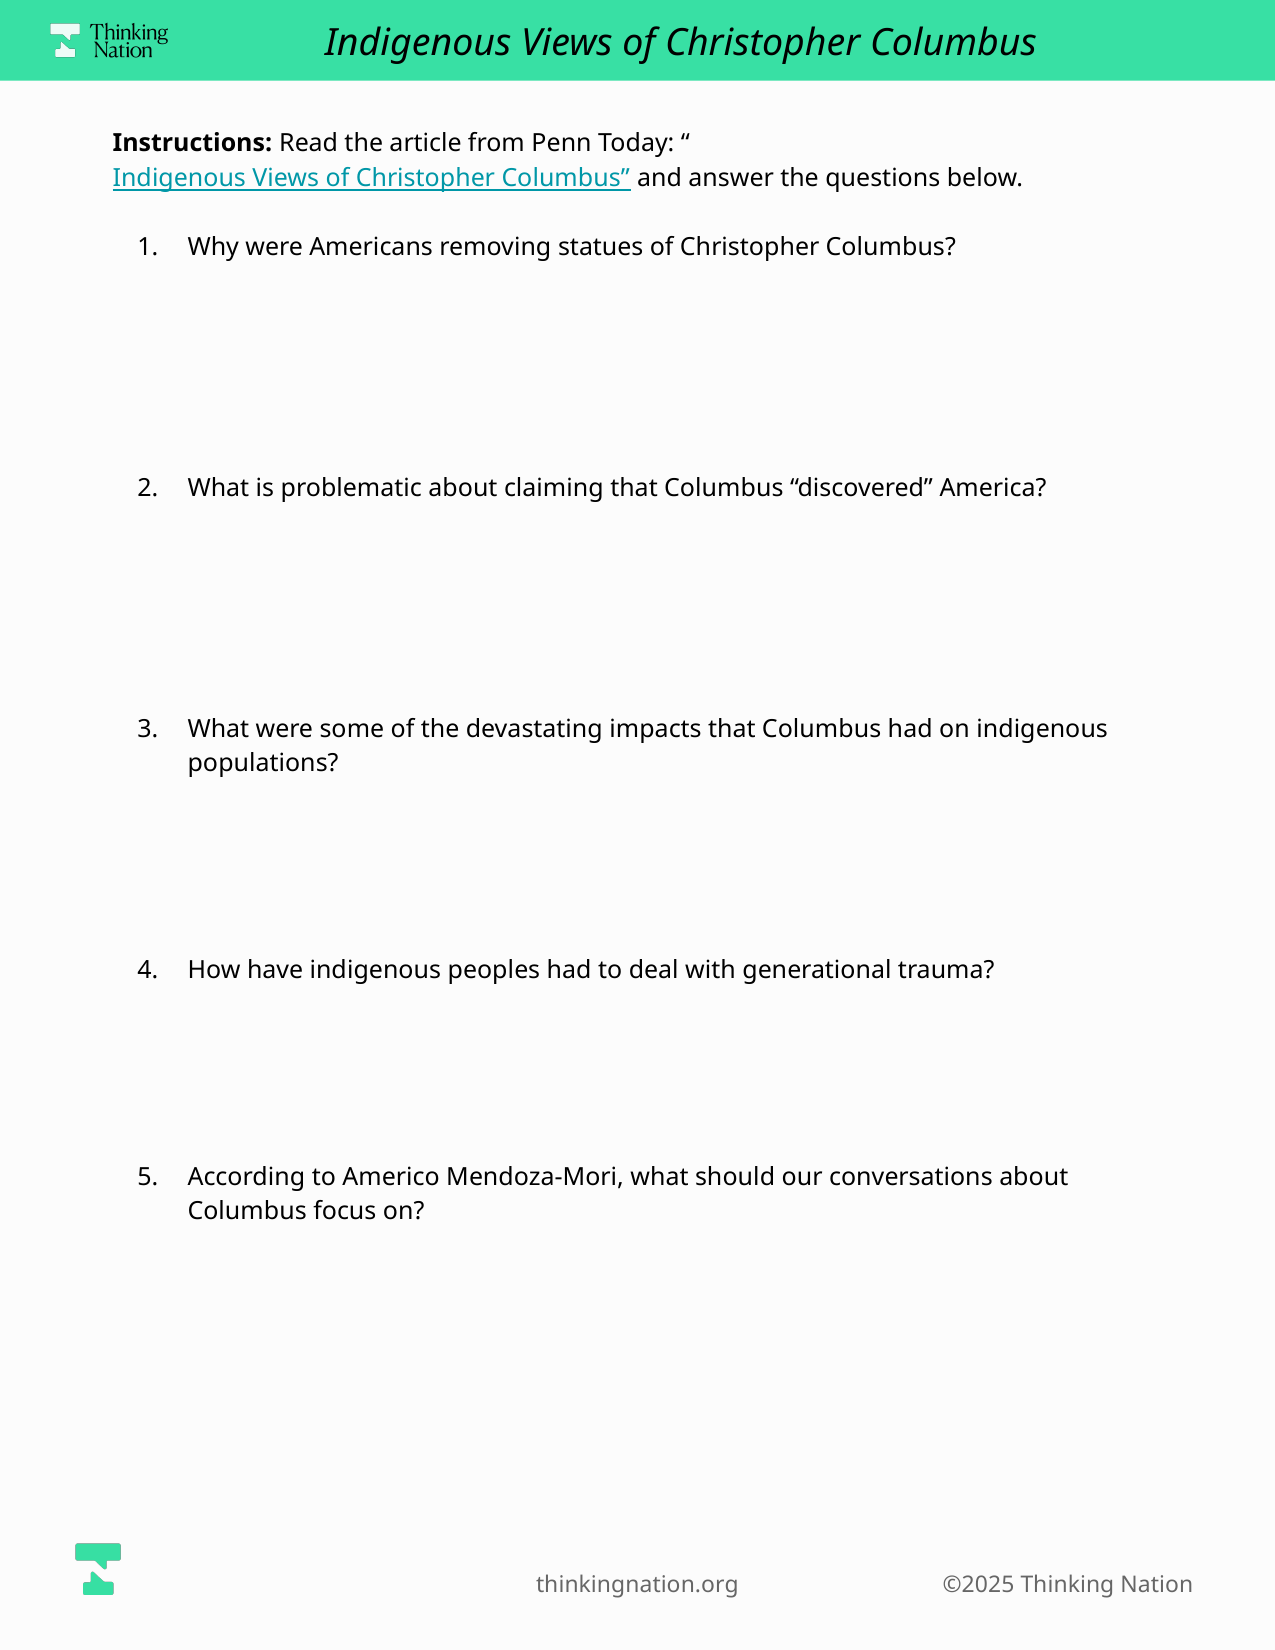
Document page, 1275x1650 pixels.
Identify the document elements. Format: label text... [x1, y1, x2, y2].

picture [62, 1533, 134, 1605]
text_box Indigenous Views of Christopher Columbus [0, 0, 1275, 81]
picture [36, 12, 172, 69]
text_box thinkingnation.org [486, 1553, 789, 1605]
text_box Instructions: Read the article from Penn Today: “Indigenous Views of Christopher Columbus” and answer the questions below. Why were Americans removing statues of Christopher Columbus? What is problematic about claiming that Columbus “discovered” America? What were some of the devastating impacts that Columbus had on indigenous populations? How have indigenous peoples had to deal with generational trauma? According to Americo Mendoza-Mori, what should our conversations about Columbus focus on? [97, 107, 1178, 1274]
text_box ©2025 Thinking Nation [907, 1553, 1210, 1605]
